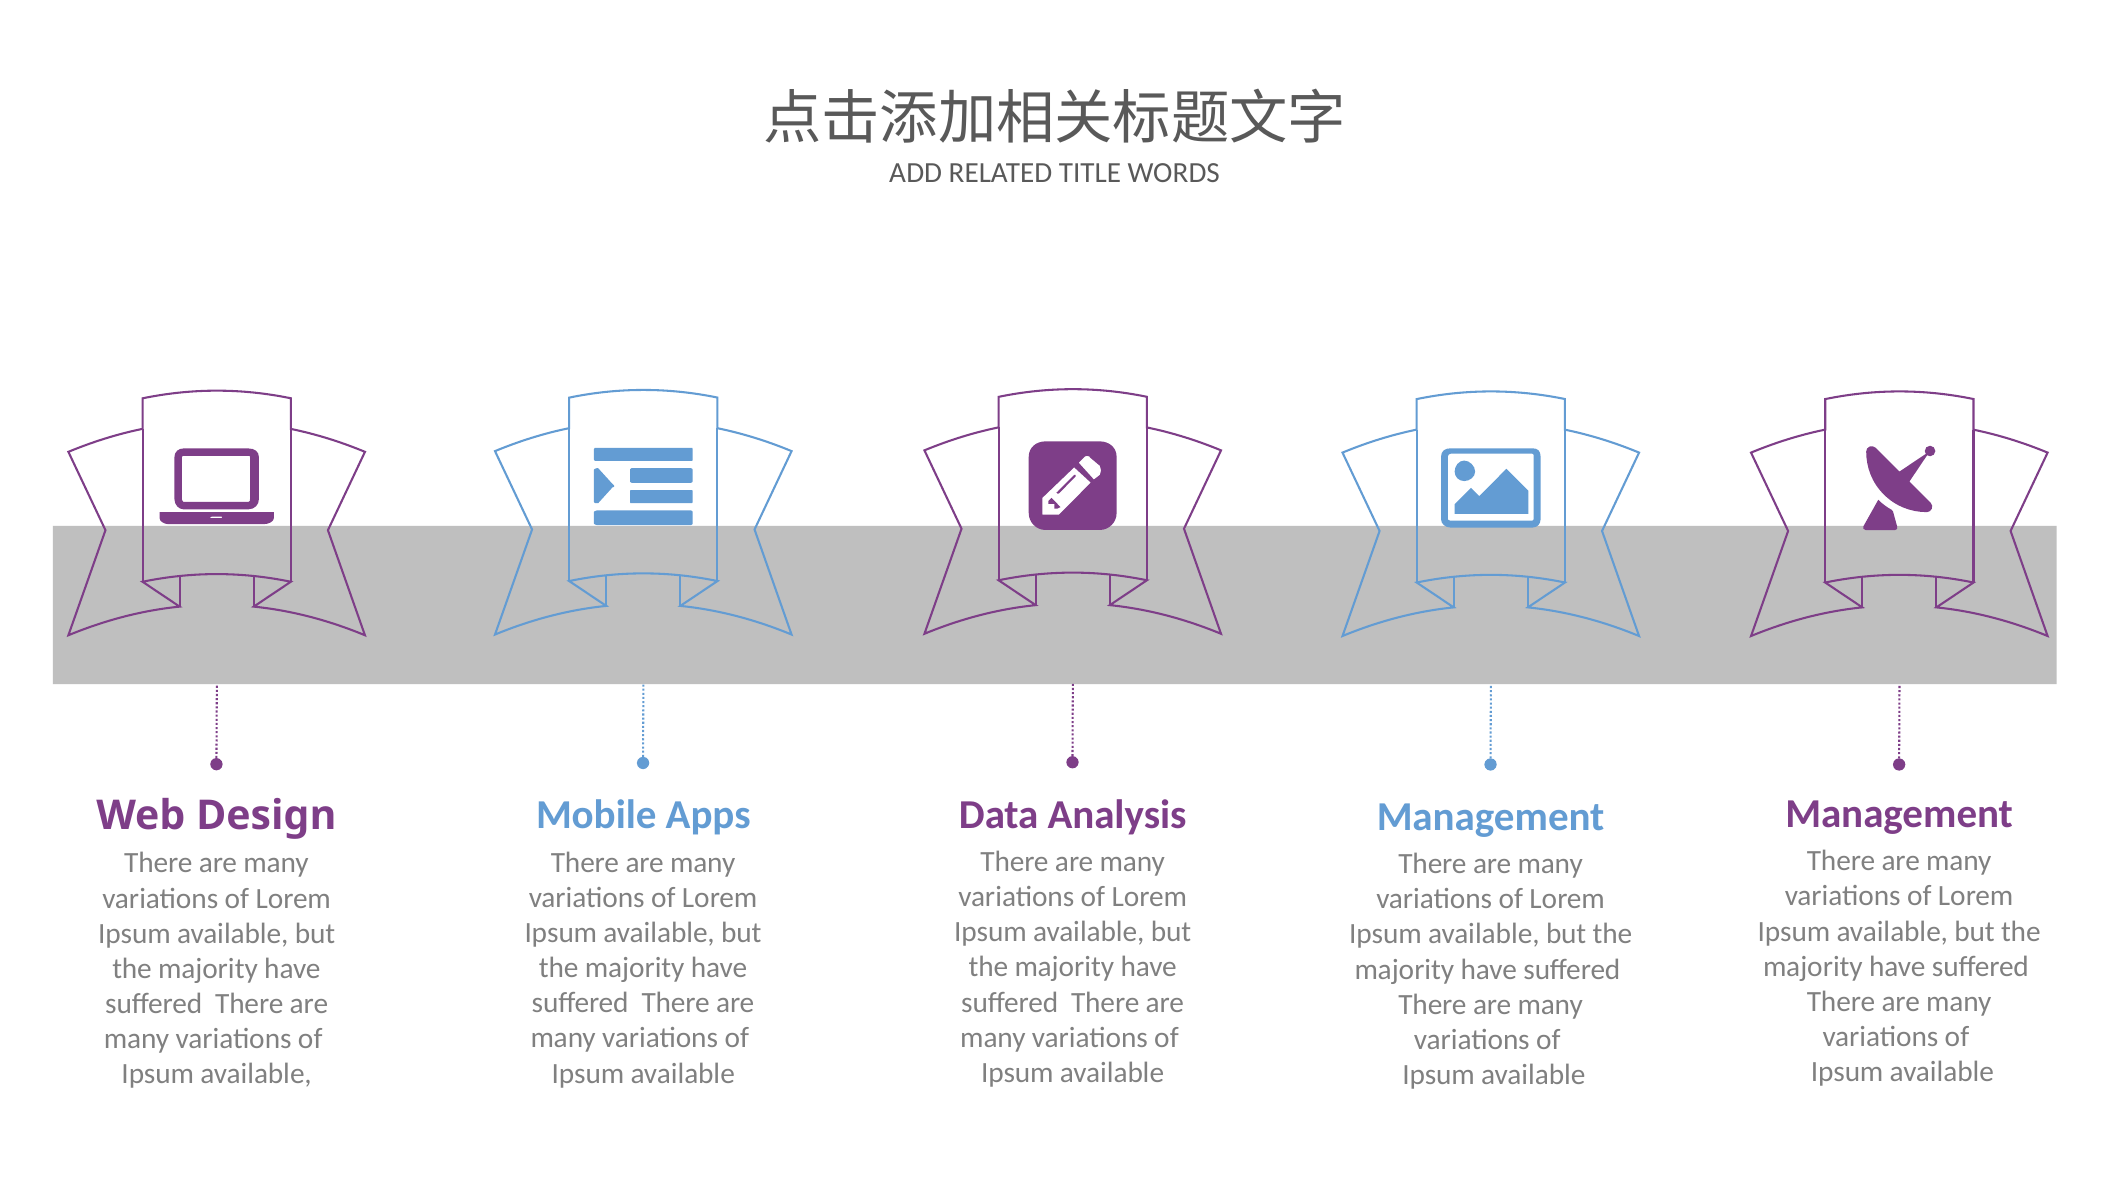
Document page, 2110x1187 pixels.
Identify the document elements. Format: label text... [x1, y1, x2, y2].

text_box [1028, 441, 1117, 530]
text_box [52, 525, 2057, 685]
text_box [493, 388, 794, 637]
text_box [630, 490, 693, 504]
text_box 点击添加相关标题文字 [747, 71, 1362, 158]
text_box [1340, 390, 1641, 638]
text_box Mobile Apps There are many variations of Lorem Ipsum available, but the majority have suffered There are many variations of Ipsum available [496, 780, 791, 1097]
text_box Data Analysis There are many variations of Lorem Ipsum available, but the majority have suffered There are many variations of Ipsum available [927, 779, 1219, 1096]
text_box [593, 447, 693, 461]
text_box [593, 468, 615, 504]
text_box [66, 389, 367, 638]
text_box [174, 448, 259, 510]
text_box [1863, 445, 1936, 531]
text_box [593, 510, 693, 526]
text_box ADD RELATED TITLE WORDS [873, 144, 1237, 196]
text_box [1749, 390, 2050, 638]
text_box [630, 468, 693, 483]
text_box [1441, 448, 1541, 528]
text_box [922, 388, 1223, 636]
text_box [159, 512, 274, 525]
text_box Management There are many variations of Lorem Ipsum available, but the majority have suffered There are many variations of Ipsum available [1737, 778, 2061, 1095]
text_box Management There are many variations of Lorem Ipsum available, but the majority have suffered There are many variations of Ipsum available [1329, 781, 1653, 1098]
text_box Web Design There are many variations of Lorem Ipsum available, but the majority have suffered There are many variations of Ipsum available, [72, 781, 361, 1097]
